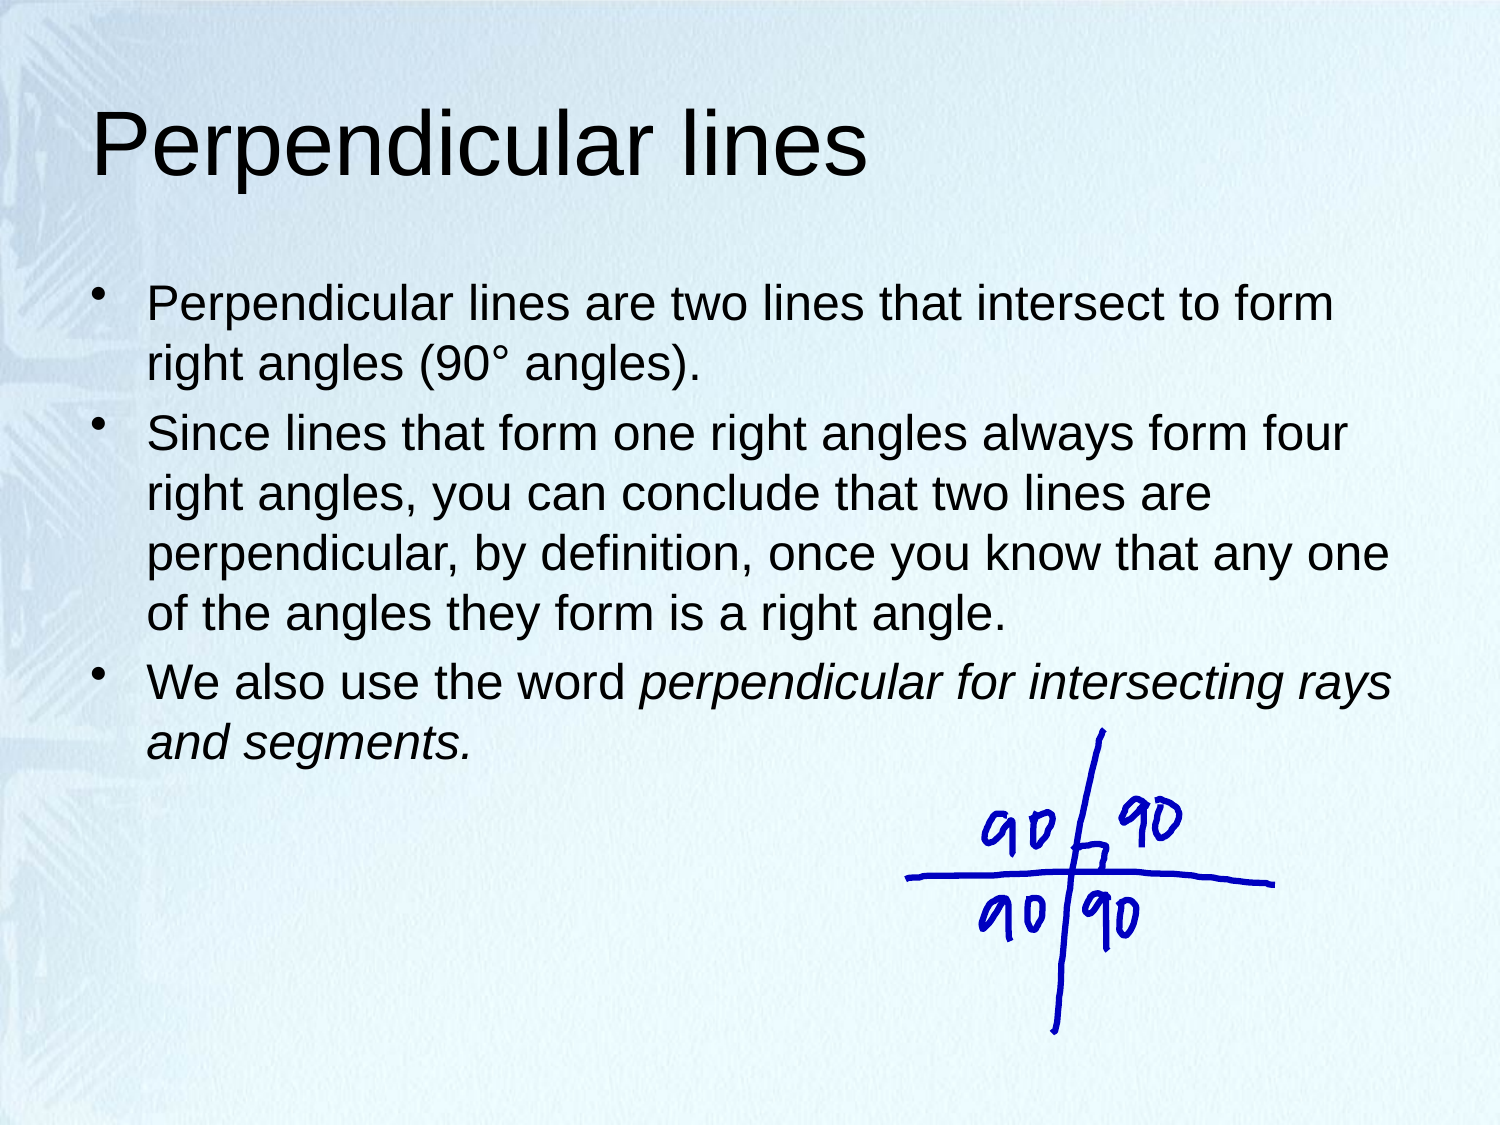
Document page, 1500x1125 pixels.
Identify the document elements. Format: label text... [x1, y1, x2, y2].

text_box [1084, 892, 1109, 952]
list Perpendicular lines are two lines that intersect to form right angles (90° angles). Since lines that form one right angles always form four right angles, you can conclude that two lines are perpendicular, by definition, once you know that any one of the angles they form is a right angle. We also use the word perpendicular for intersecting rays and segments. [74, 262, 1426, 1006]
text_box [1071, 850, 1083, 871]
text_box [1051, 882, 1078, 1034]
text_box [983, 812, 1015, 856]
title Perpendicular lines [74, 44, 1426, 233]
text_box [1120, 798, 1150, 848]
text_box [980, 897, 1012, 942]
text_box [1075, 728, 1105, 846]
text_box [1154, 798, 1180, 839]
picture [0, 0, 1500, 1125]
text_box [1071, 843, 1107, 874]
text_box [905, 871, 1275, 886]
text_box [1029, 811, 1054, 848]
text_box [1117, 899, 1137, 937]
text_box [1026, 896, 1044, 931]
